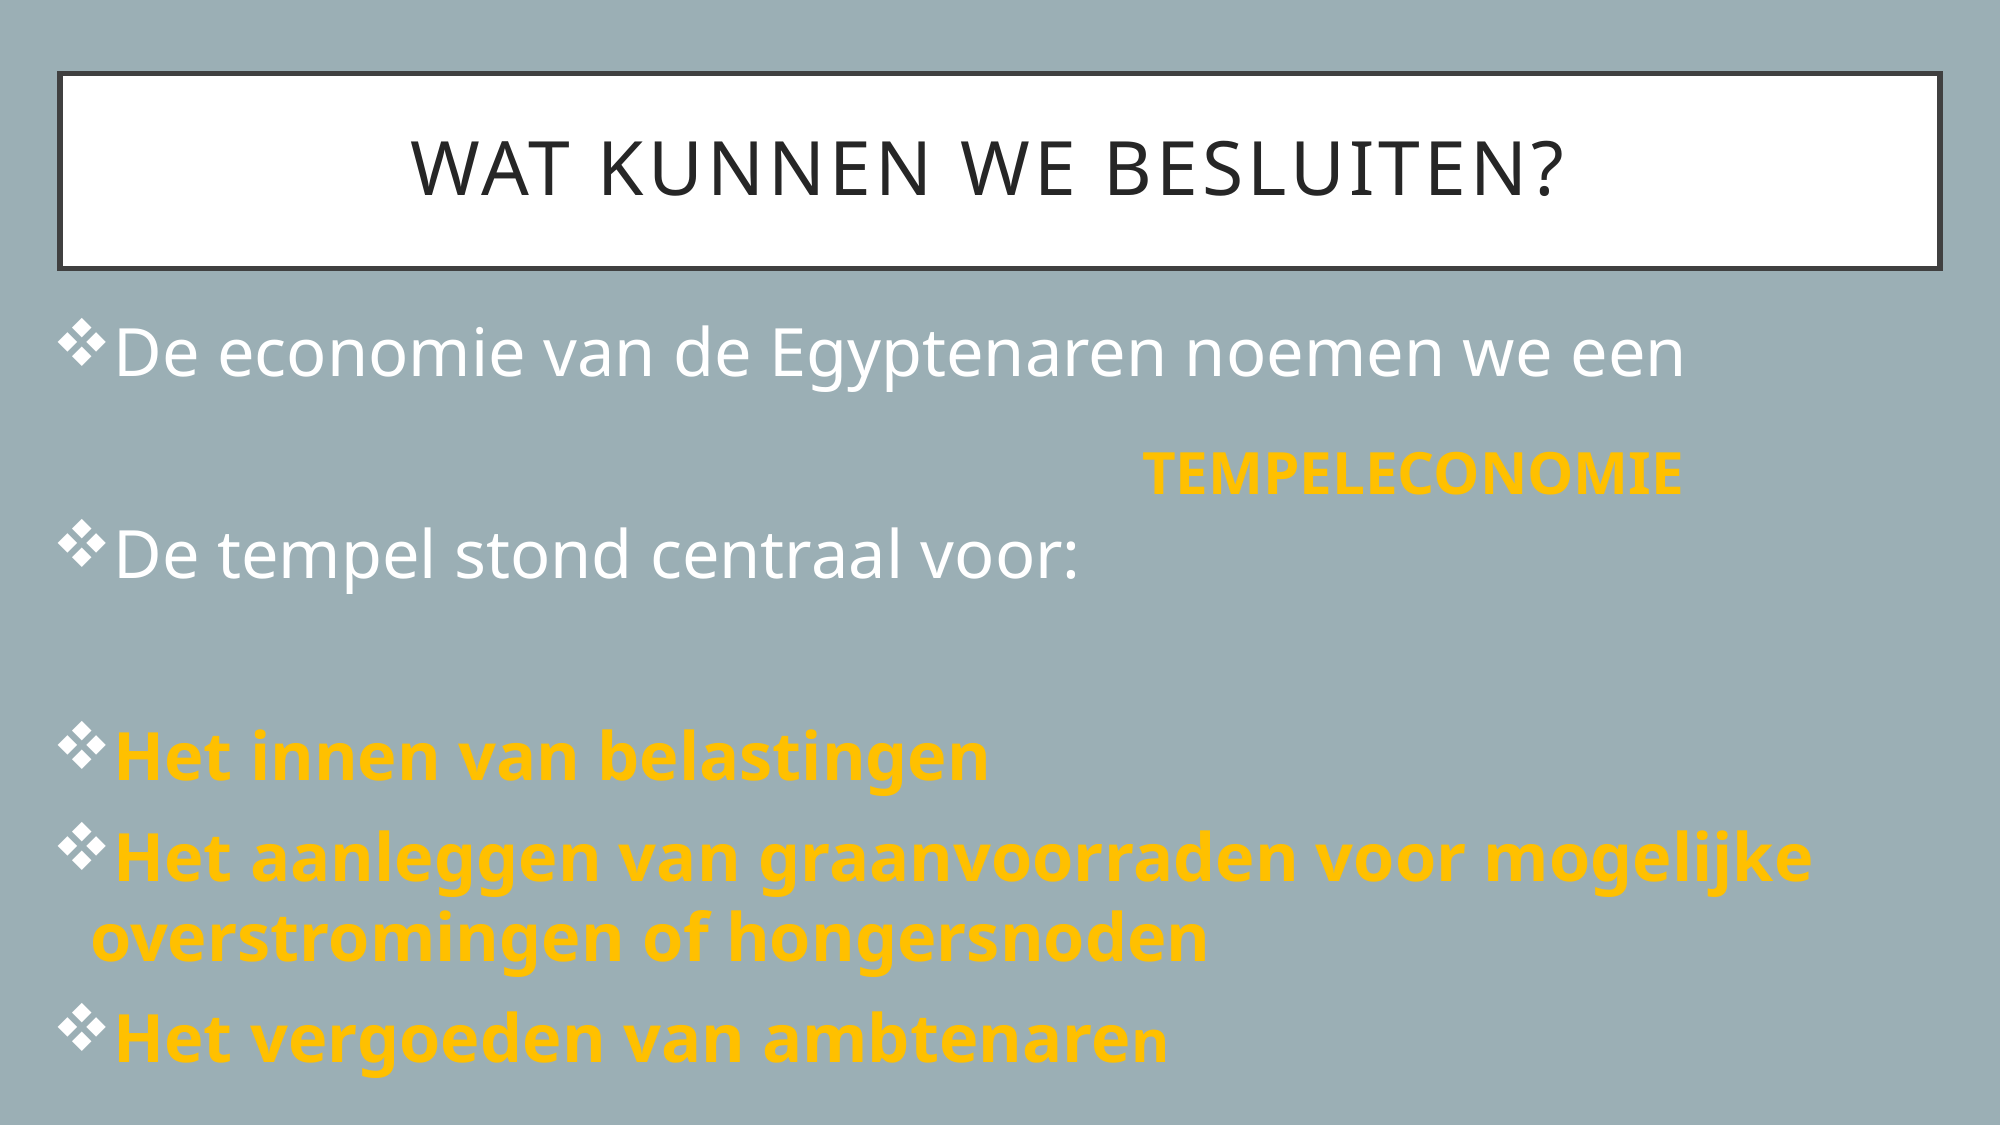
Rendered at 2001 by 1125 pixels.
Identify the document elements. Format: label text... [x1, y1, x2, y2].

title Wat kunnen we besluiten? [57, 71, 1943, 271]
text_box TEMPELECONOMIE [1127, 429, 2000, 514]
list De economie van de Egyptenaren noemen we een De tempel stond centraal voor: Het innen van belastingen Het aanleggen van graanvoorraden voor mogelijke overstromingen of hongersnoden Het vergoeden van ambtenaren [37, 302, 1940, 1125]
